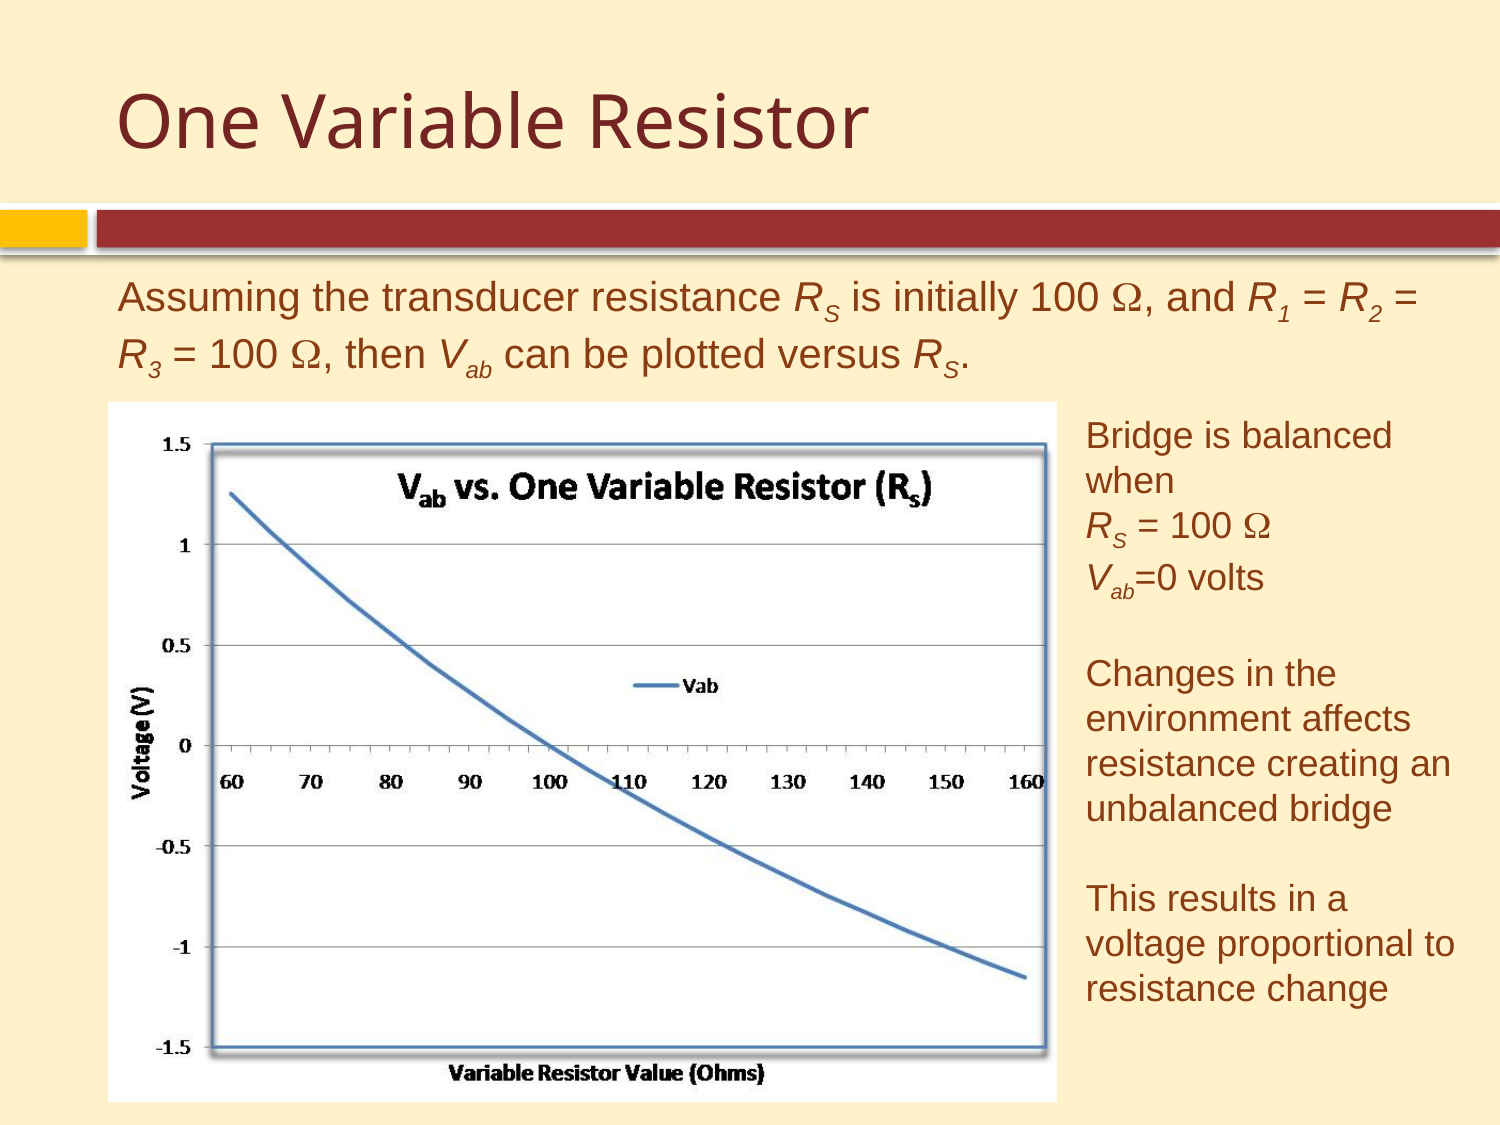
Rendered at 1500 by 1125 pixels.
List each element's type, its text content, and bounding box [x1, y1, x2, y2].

title One Variable Resistor [100, 37, 1438, 200]
text_box Bridge is balanced when RS = 100 W Vab=0 volts Changes in the environment affects resistance creating an unbalanced bridge This results in a voltage proportional to resistance change [1070, 404, 1475, 1062]
picture [108, 401, 1057, 1102]
list Assuming the transducer resistance RS is initially 100 W, and R1 = R2 = R3 = 100 W, then Vab can be plotted versus RS. [102, 262, 1459, 901]
